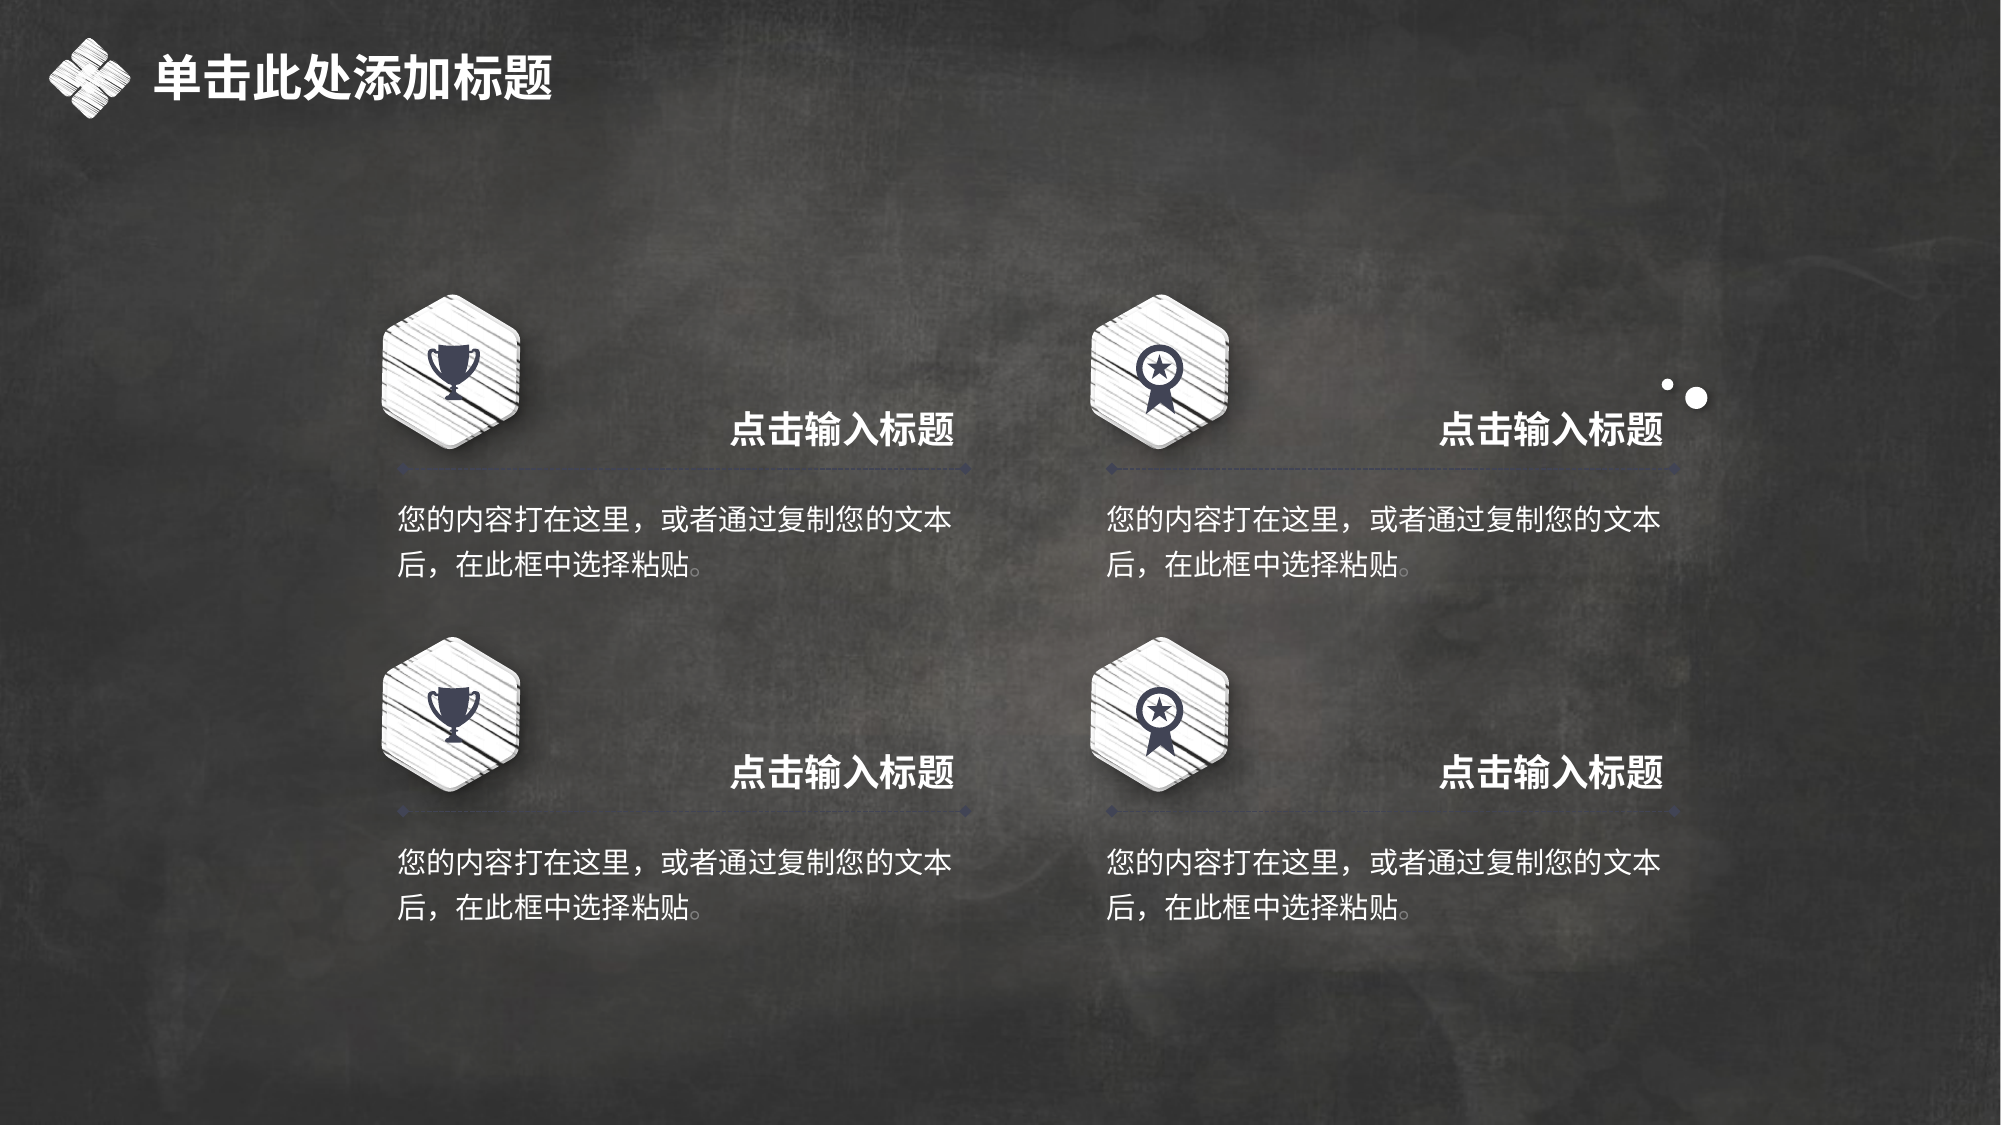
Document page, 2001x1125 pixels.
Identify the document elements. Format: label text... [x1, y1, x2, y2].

picture [1141, 784, 1176, 792]
picture [432, 784, 468, 792]
picture [1144, 637, 1177, 644]
picture [1143, 294, 1178, 302]
text_box 点击输入标题 [715, 398, 970, 459]
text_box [1082, 644, 1237, 784]
text_box 您的内容打在这里，或者通过复制您的文本后，在此框中选择粘贴。 [382, 826, 995, 932]
text_box 您的内容打在这里，或者通过复制您的文本后，在此框中选择粘贴。 [1091, 483, 1704, 590]
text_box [52, 41, 127, 115]
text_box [1082, 302, 1237, 442]
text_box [373, 302, 528, 442]
picture [127, 73, 131, 84]
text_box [373, 644, 528, 784]
picture [433, 442, 467, 450]
text_box 点击输入标题 [715, 741, 970, 801]
text_box 您的内容打在这里，或者通过复制您的文本后，在此框中选择粘贴。 [382, 483, 995, 590]
picture [436, 637, 469, 644]
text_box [1661, 378, 1708, 410]
picture [84, 115, 96, 119]
text_box 您的内容打在这里，或者通过复制您的文本后，在此框中选择粘贴。 [1091, 826, 1704, 932]
picture [1142, 442, 1175, 450]
text_box 点击输入标题 [1423, 741, 1679, 801]
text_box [0, 0, 2001, 1125]
text_box 单击此处添加标题 [137, 38, 568, 114]
picture [435, 294, 470, 302]
text_box 点击输入标题 [1423, 398, 1679, 459]
